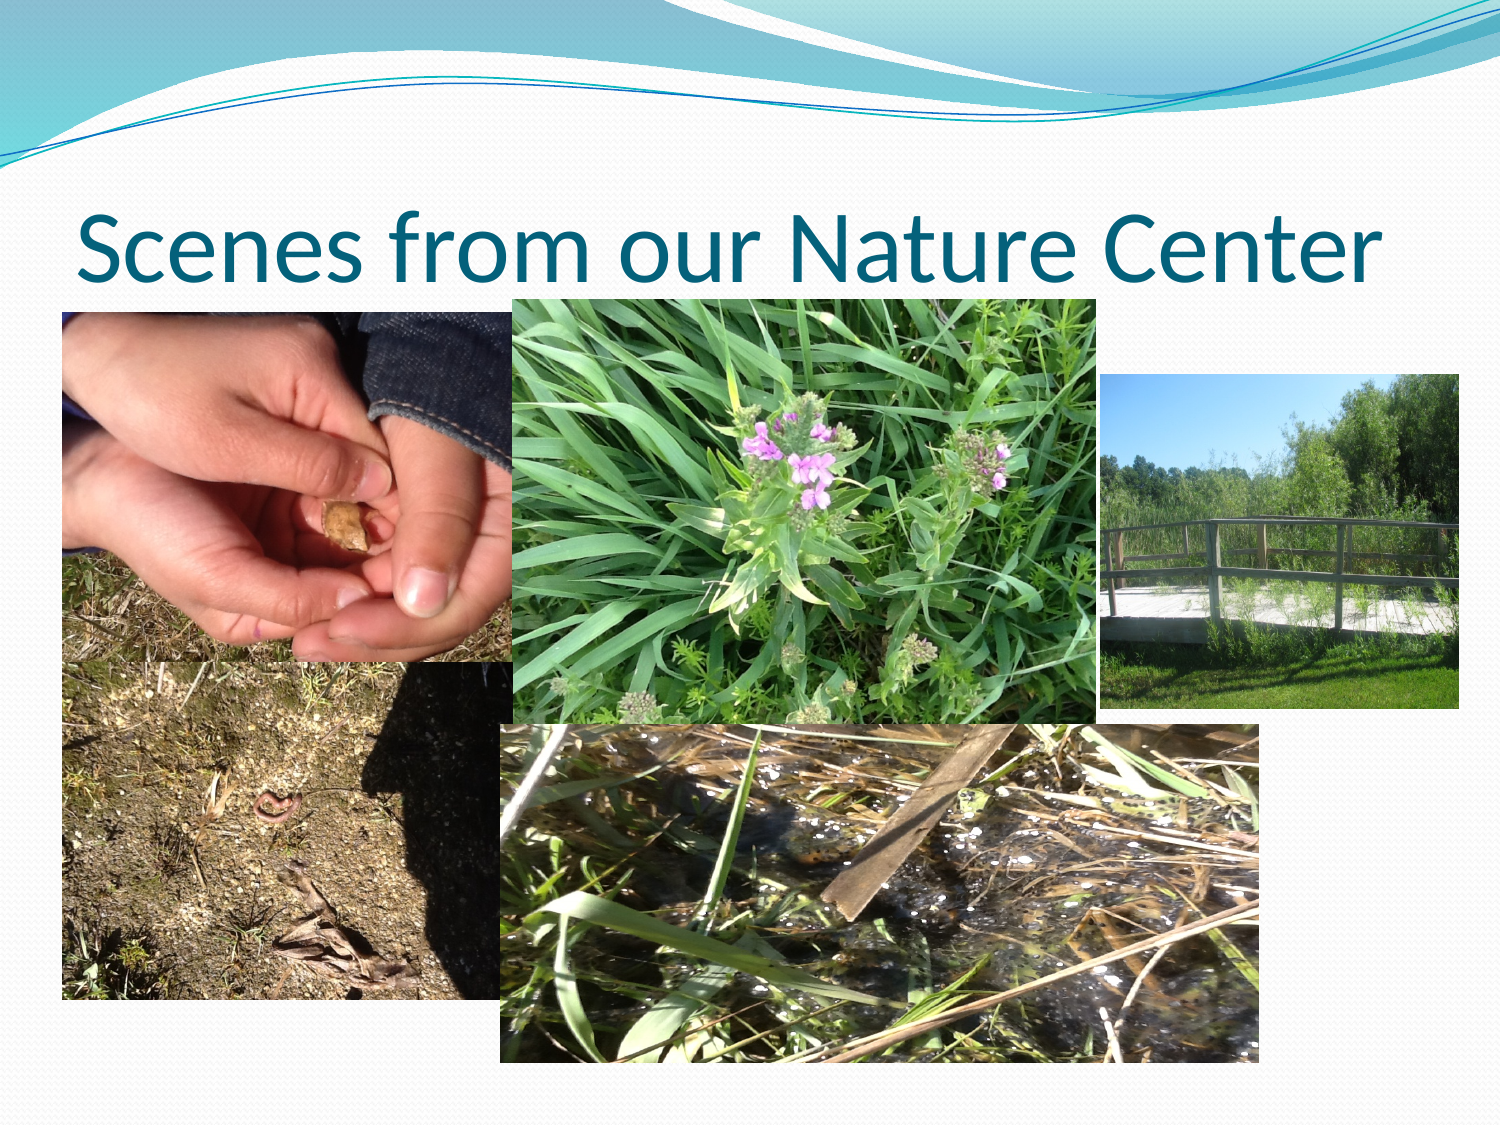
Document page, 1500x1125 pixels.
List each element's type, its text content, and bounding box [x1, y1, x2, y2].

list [62, 312, 505, 662]
picture [1099, 374, 1459, 709]
title Scenes from our Nature Center [75, 115, 1425, 303]
picture [62, 299, 1259, 1063]
